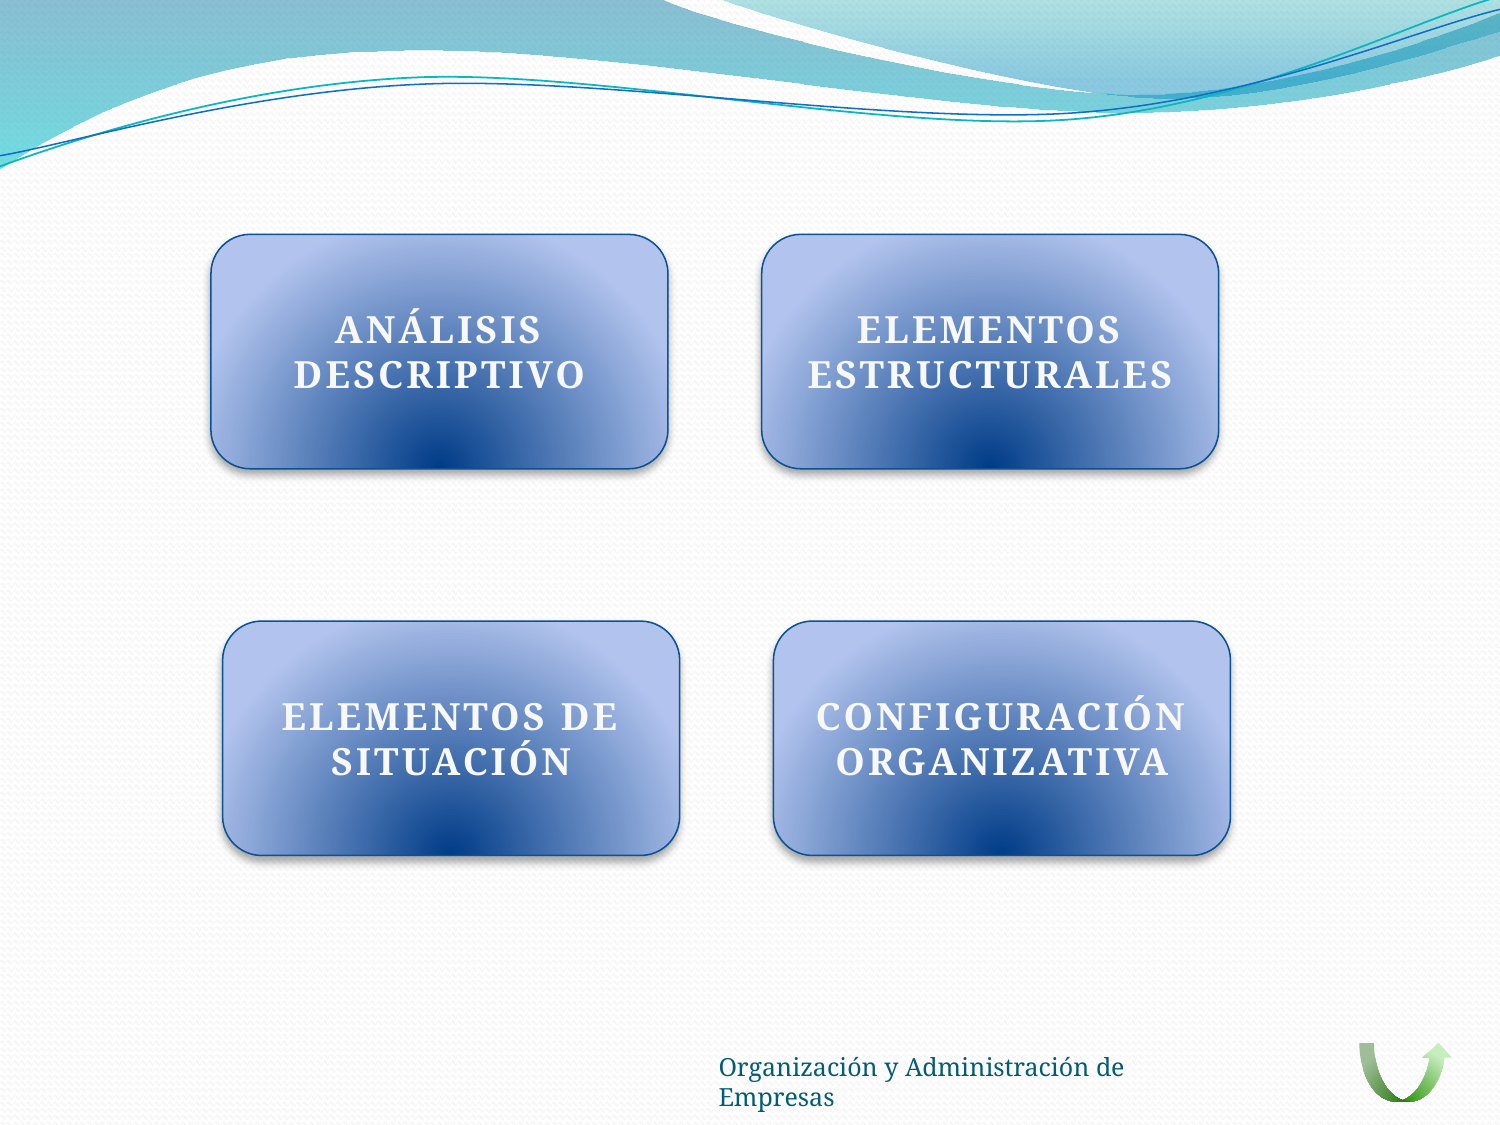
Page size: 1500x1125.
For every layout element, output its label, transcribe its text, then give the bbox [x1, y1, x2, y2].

text_box ANÁLISIS DESCRIPTIVO [210, 233, 669, 470]
text_box [1359, 1042, 1452, 1102]
footer Organización y Administración de Empresas [718, 1051, 1196, 1112]
text_box ELEMENTOS DE SITUACIÓN [221, 620, 681, 857]
text_box ELEMENTOS ESTRUCTURALES [760, 233, 1220, 470]
text_box CONFIGURACIÓN ORGANIZATIVA [772, 620, 1232, 857]
